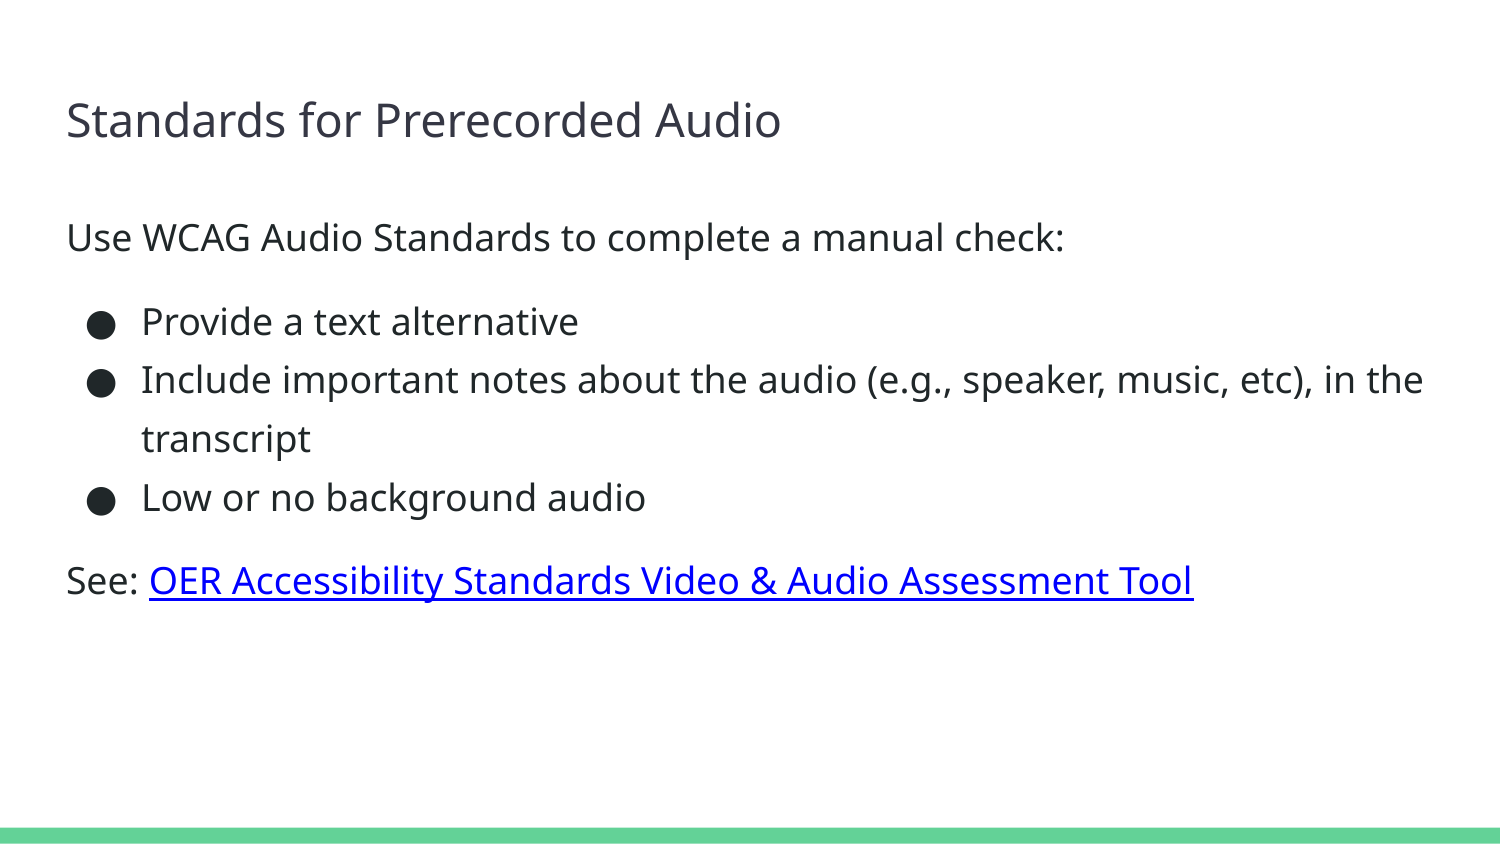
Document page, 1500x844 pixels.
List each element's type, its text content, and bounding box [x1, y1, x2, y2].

title Standards for Prerecorded Audio [51, 72, 1449, 167]
list Use WCAG Audio Standards to complete a manual check: Provide a text alternative Include important notes about the audio (e.g., speaker, music, etc), in the transcript Low or no background audio See: OER Accessibility Standards Video & Audio Assessment Tool [51, 189, 1449, 750]
